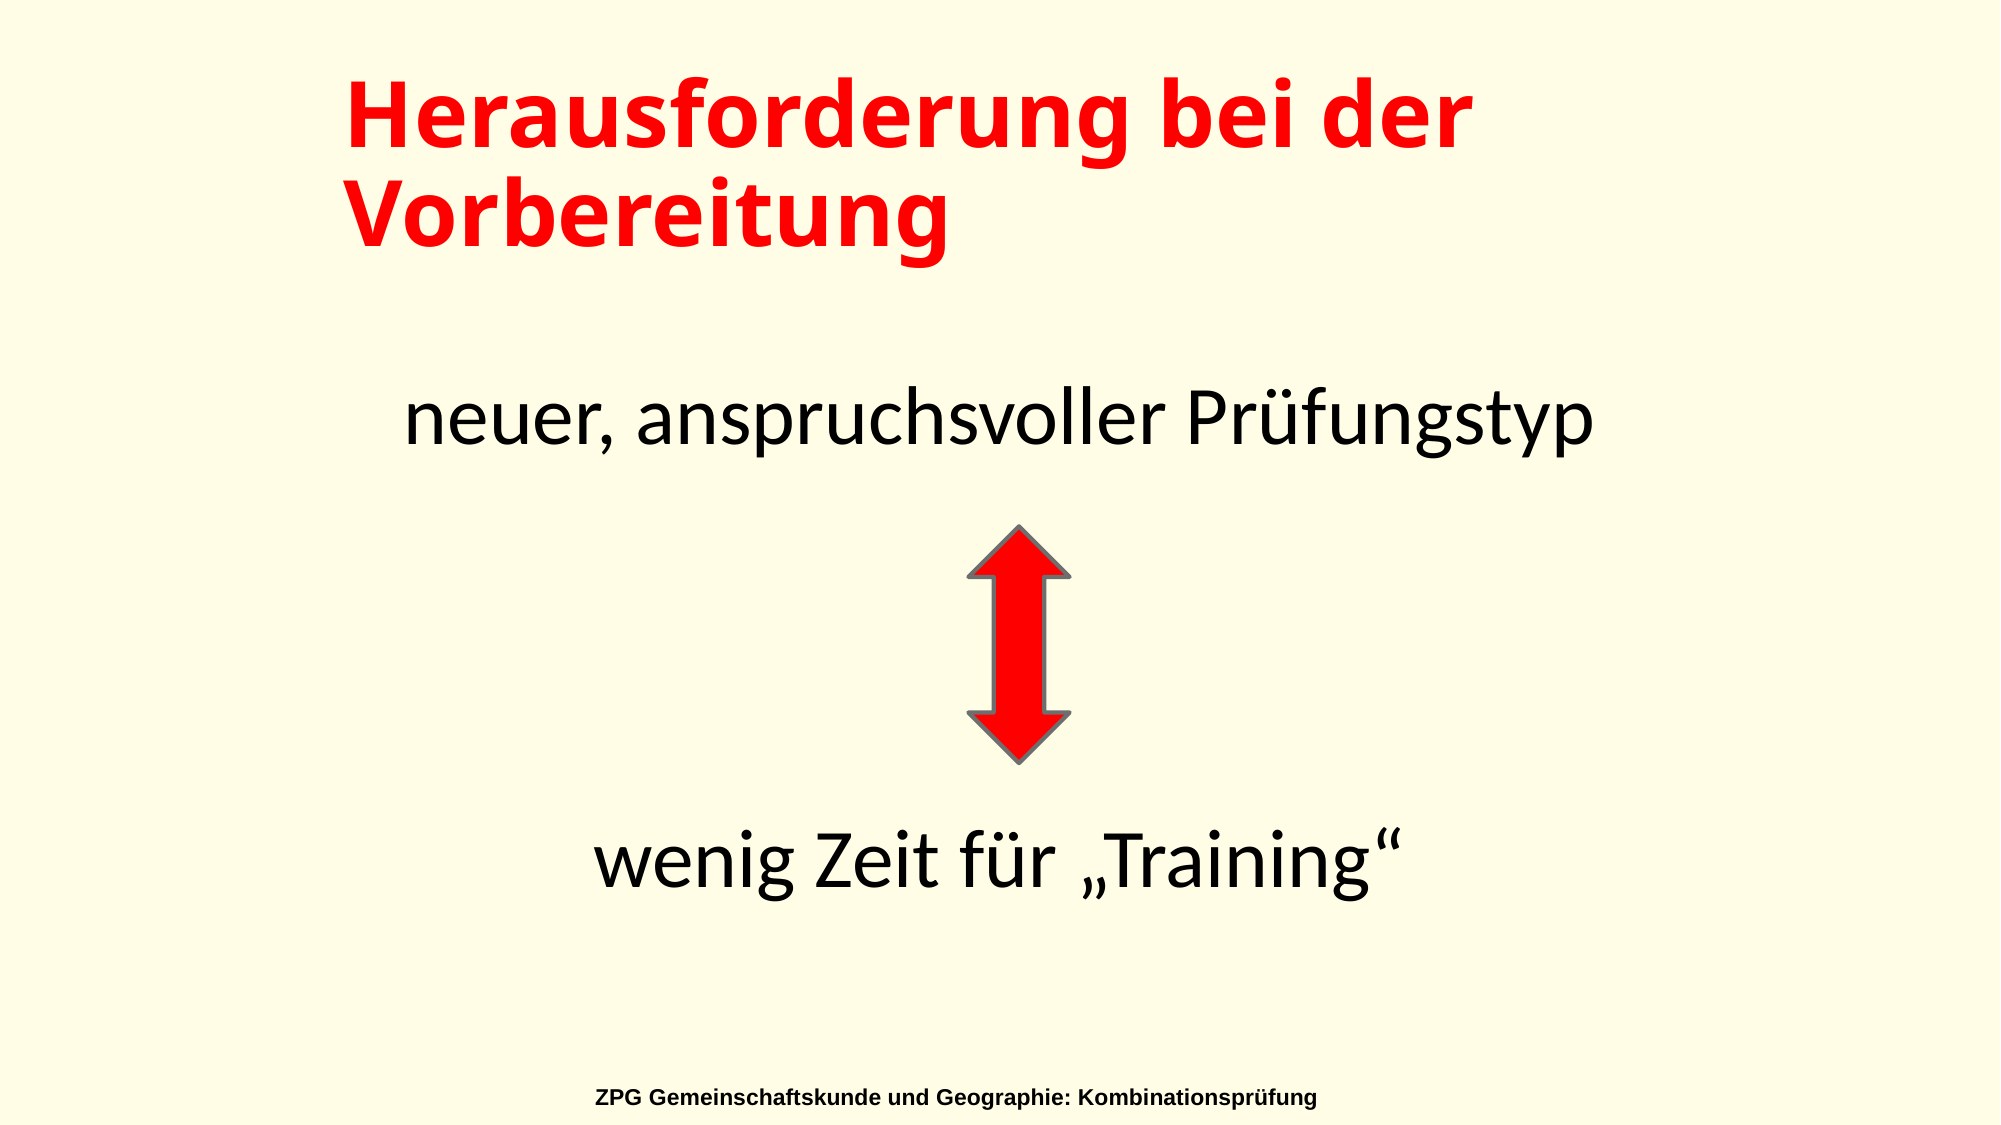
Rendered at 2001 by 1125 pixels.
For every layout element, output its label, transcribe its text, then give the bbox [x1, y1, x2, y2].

text_box Herausforderung bei der Vorbereitung [329, 58, 1765, 277]
text_box [966, 524, 1072, 766]
text_box neuer, anspruchsvoller Prüfungstyp wenig Zeit für „Training“ [137, 299, 1863, 1014]
